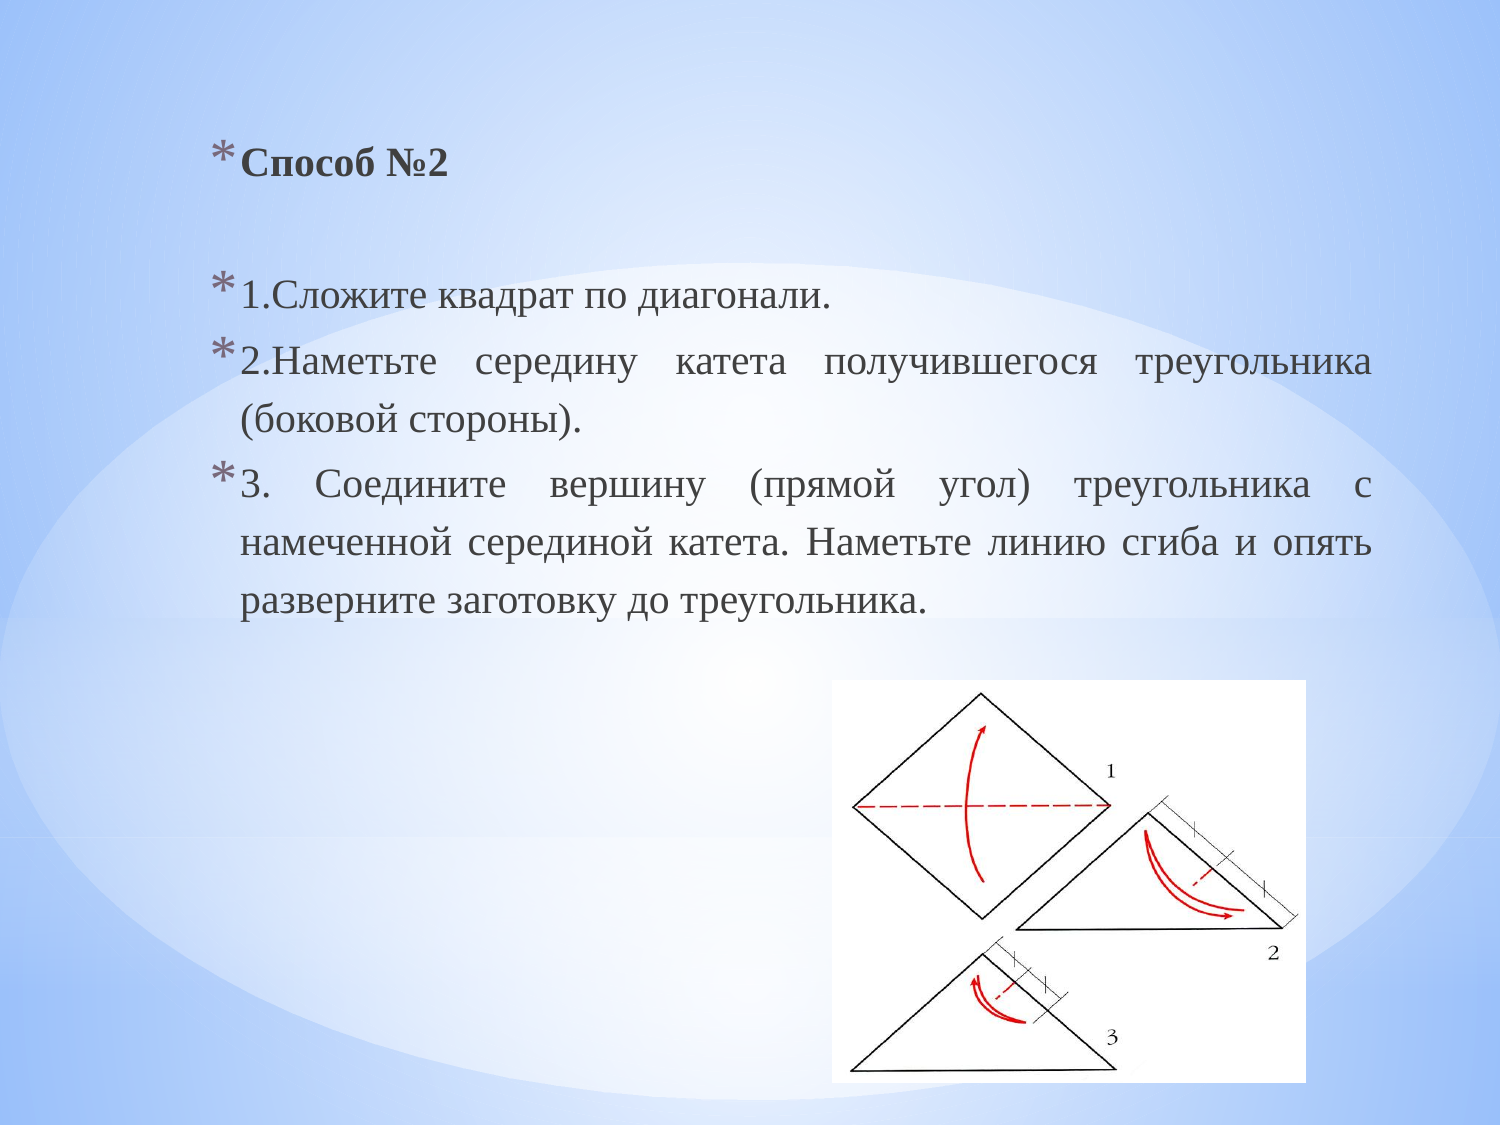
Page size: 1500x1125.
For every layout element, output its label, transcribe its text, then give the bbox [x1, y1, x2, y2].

list Способ №2 1.Сложите квадрат по диагонали. 2.Наметьте середину катета получившегося треугольника (боковой стороны). 3. Соедините вершину (прямой угол) треугольника с намеченной серединой катета. Наметьте линию сгиба и опять разверните заготовку до треугольника. [187, 120, 1388, 1083]
picture [832, 680, 1306, 1083]
